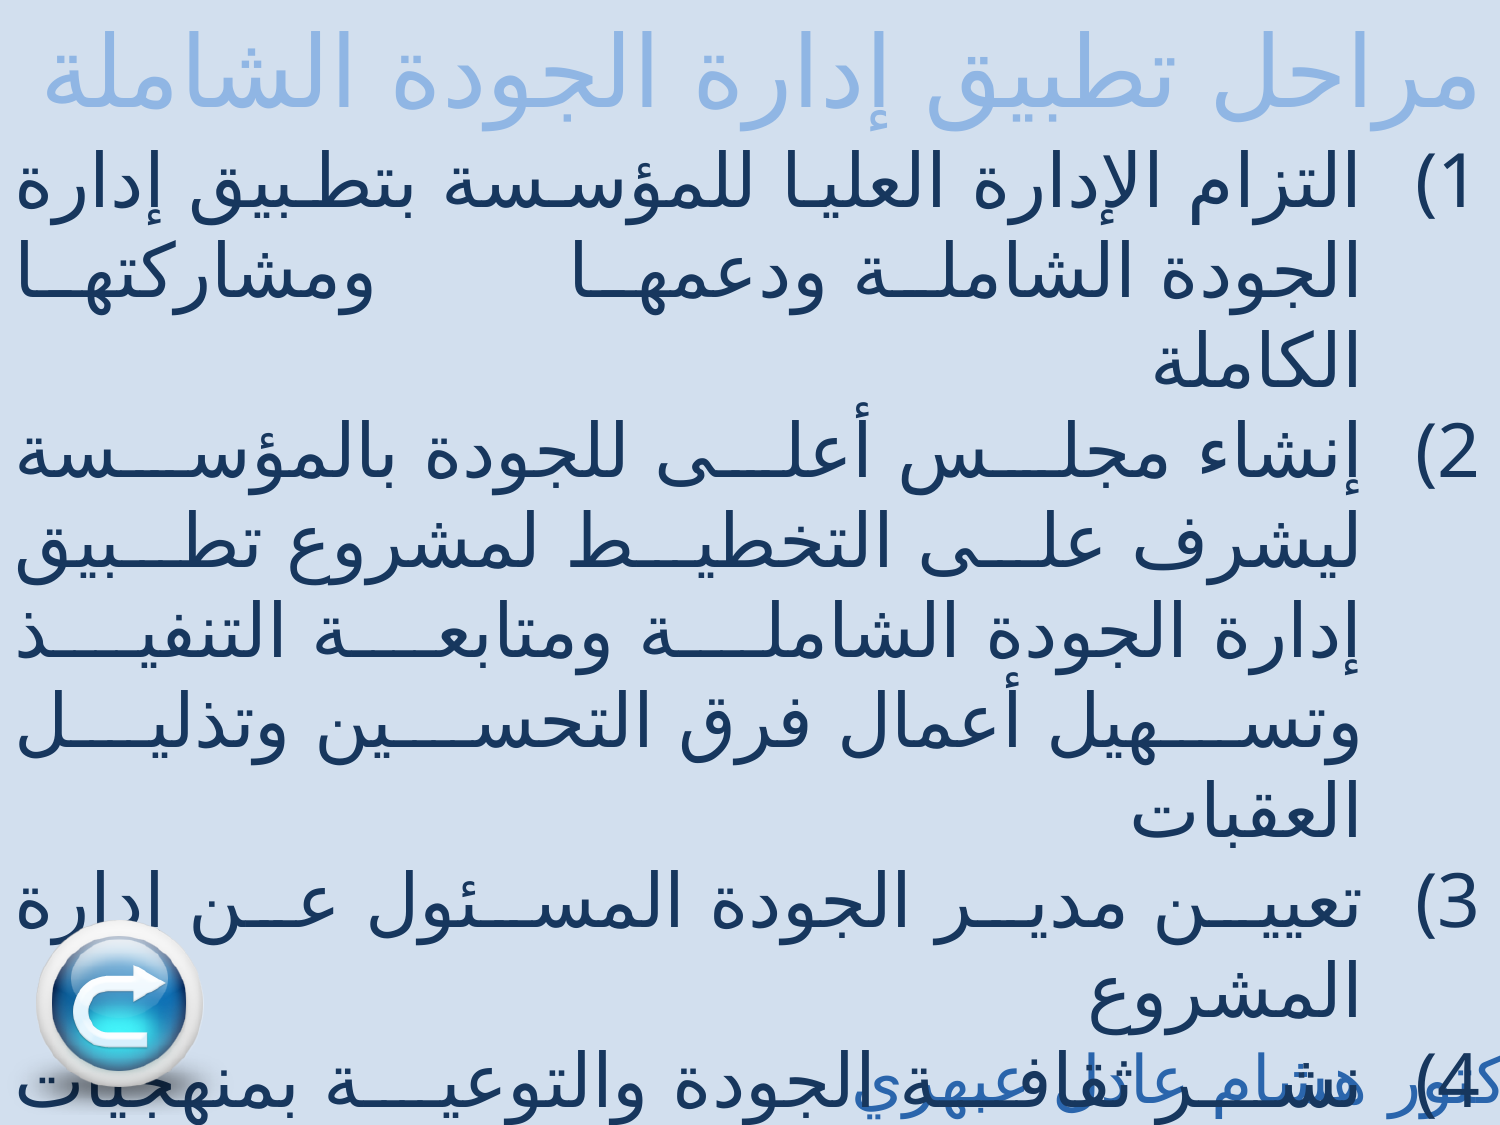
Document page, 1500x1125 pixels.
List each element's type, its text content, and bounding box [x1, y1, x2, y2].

picture [0, 887, 238, 1125]
text_box التزام الإدارة العليا للمؤسسة بتطبيق إدارة الجودة الشاملة ودعمها ومشاركتها الكاملة إنشاء مجلس أعلى للجودة بالمؤسسة ليشرف على التخطيط لمشروع تطبيق إدارة الجودة الشاملة ومتابعة التنفيذ وتسهيل أعمال فرق التحسين وتذليل العقبات تعيين مدير الجودة المسئول عن إدارة المشروع نشر ثقافة الجودة والتوعية بمنهجيات ومبادئ الجودة الشاملة دراسة المنشأة وتحليل الفجوة والقصور في أنظمتها اختيار فرق التحسين وتدريبها على أدوات الجودة البدء في تطبيق نظام التحسين المستمر للعمليات [0, 135, 1500, 1125]
text_box مراحل تطبيق إدارة الجودة الشاملة [0, 0, 1500, 135]
